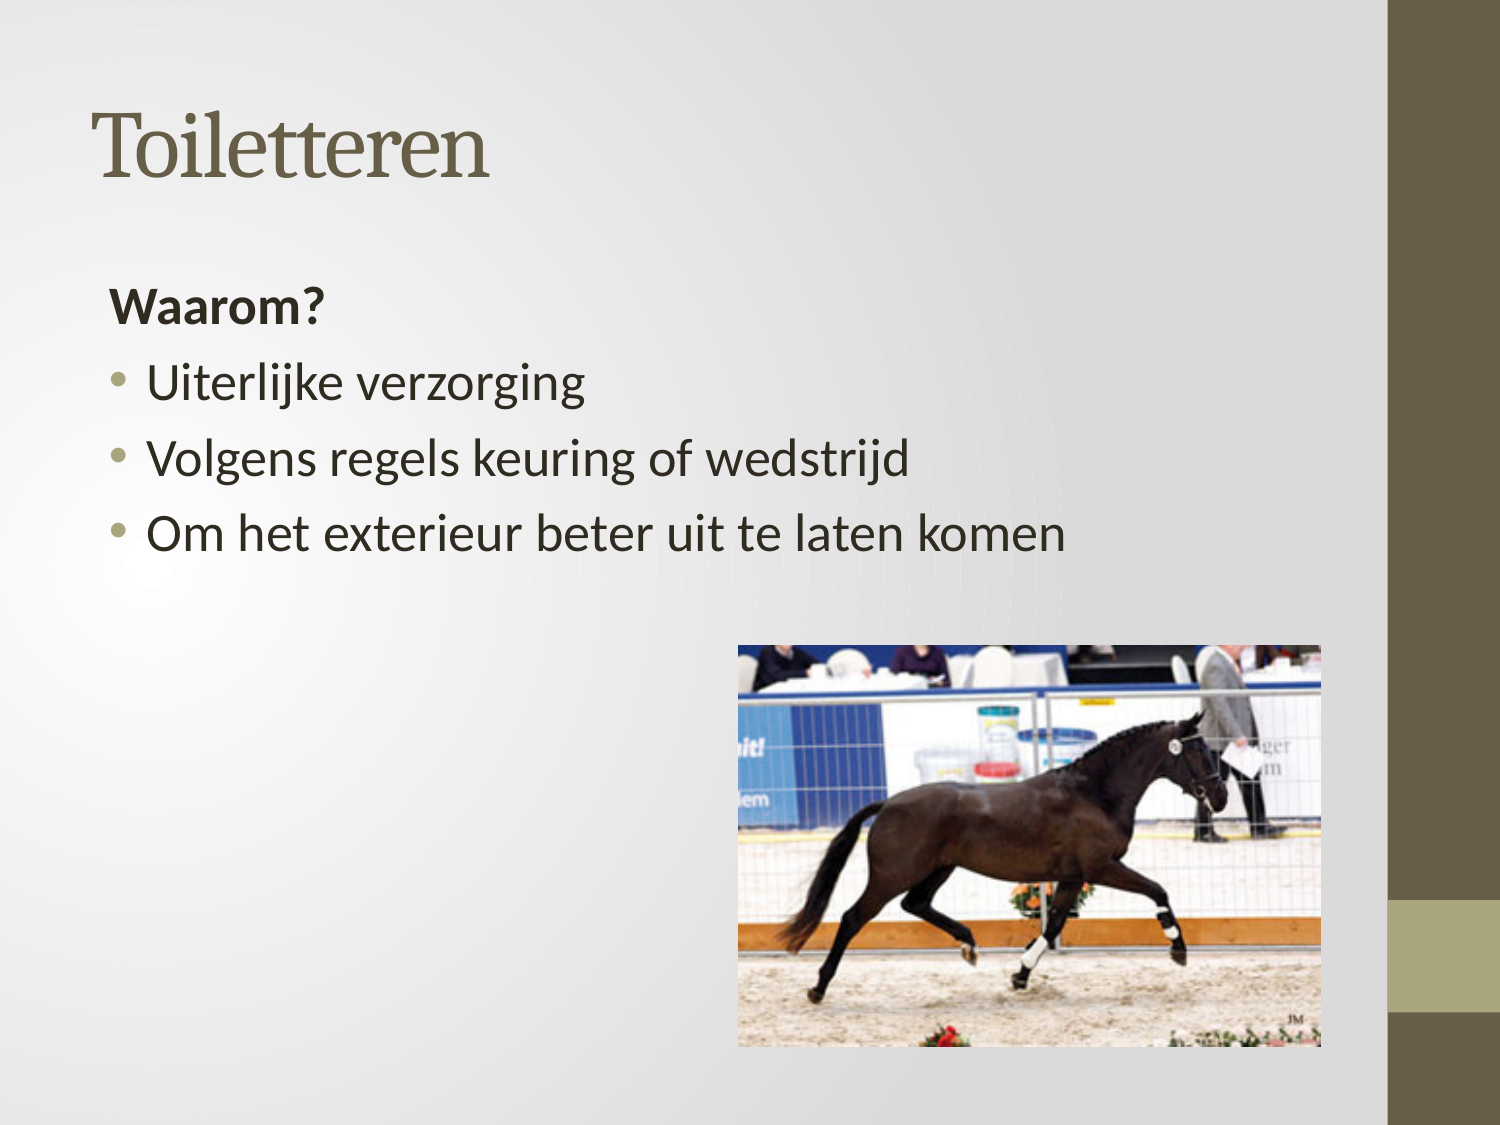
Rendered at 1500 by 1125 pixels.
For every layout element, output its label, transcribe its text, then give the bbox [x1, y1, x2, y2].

title Toiletteren [75, 45, 1325, 233]
picture [737, 644, 1321, 1048]
list Waarom? Uiterlijke verzorging Volgens regels keuring of wedstrijd Om het exterieur beter uit te laten komen [75, 262, 1325, 1050]
